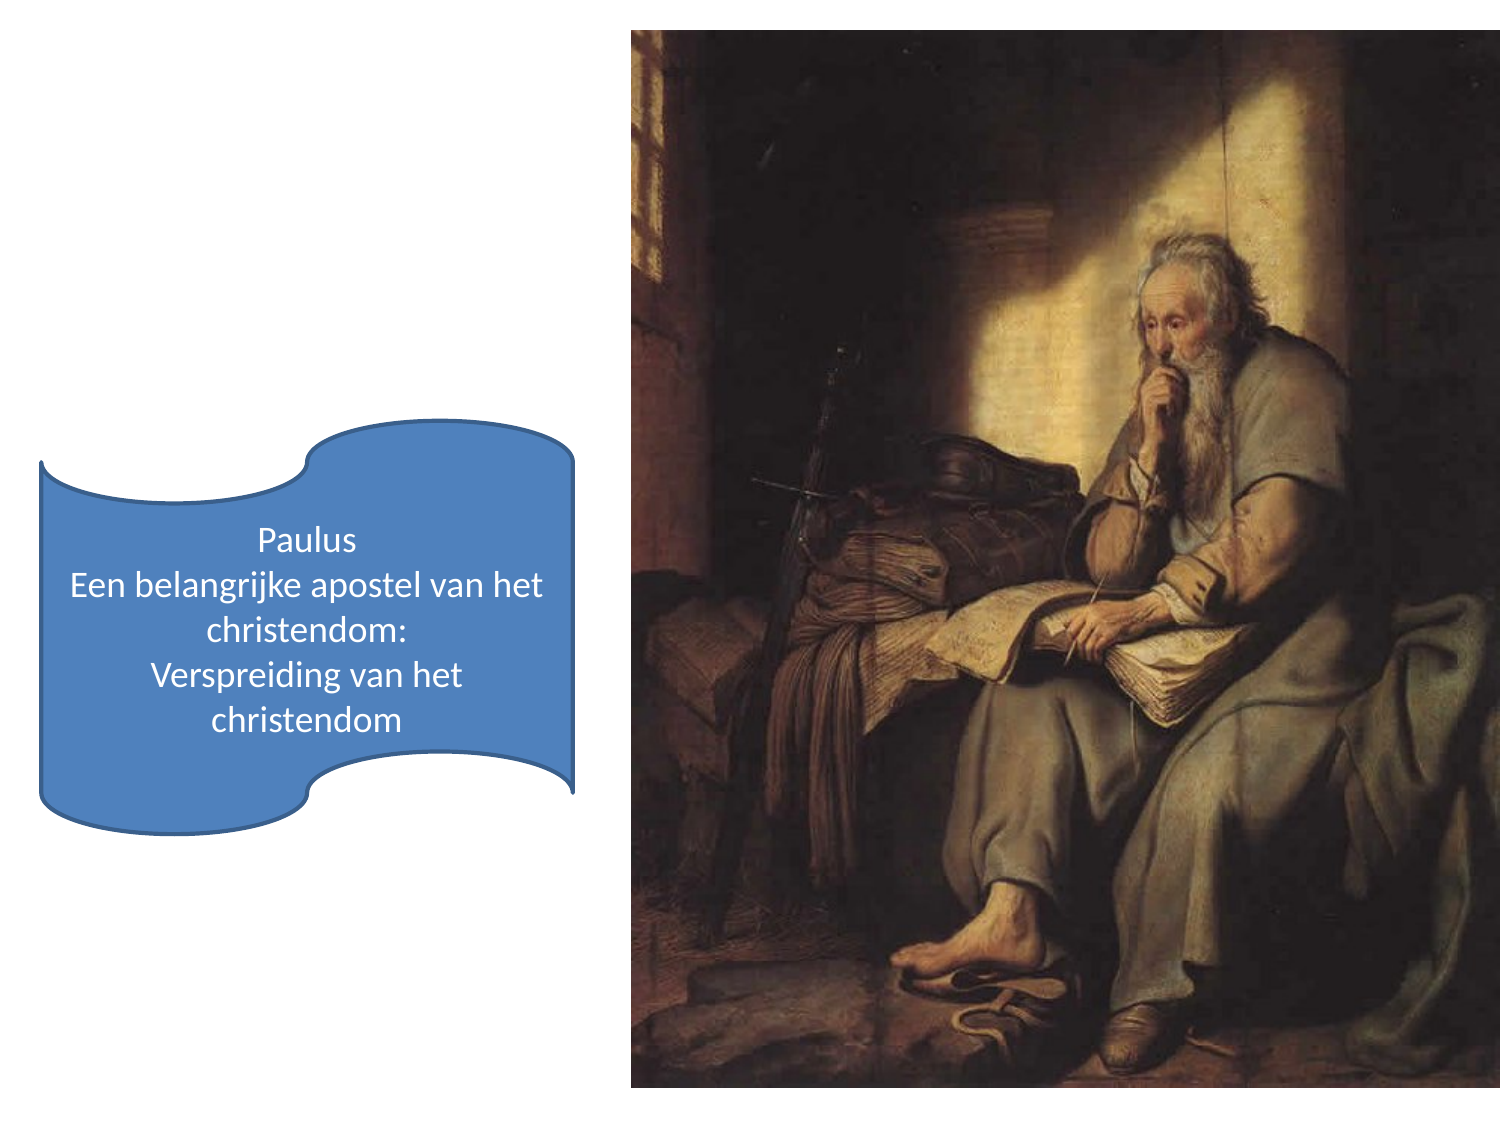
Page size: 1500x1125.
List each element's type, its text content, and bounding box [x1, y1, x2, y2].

text_box Paulus Een belangrijke apostel van het christendom: Verspreiding van het christendom [39, 418, 575, 837]
picture [631, 30, 1500, 1088]
